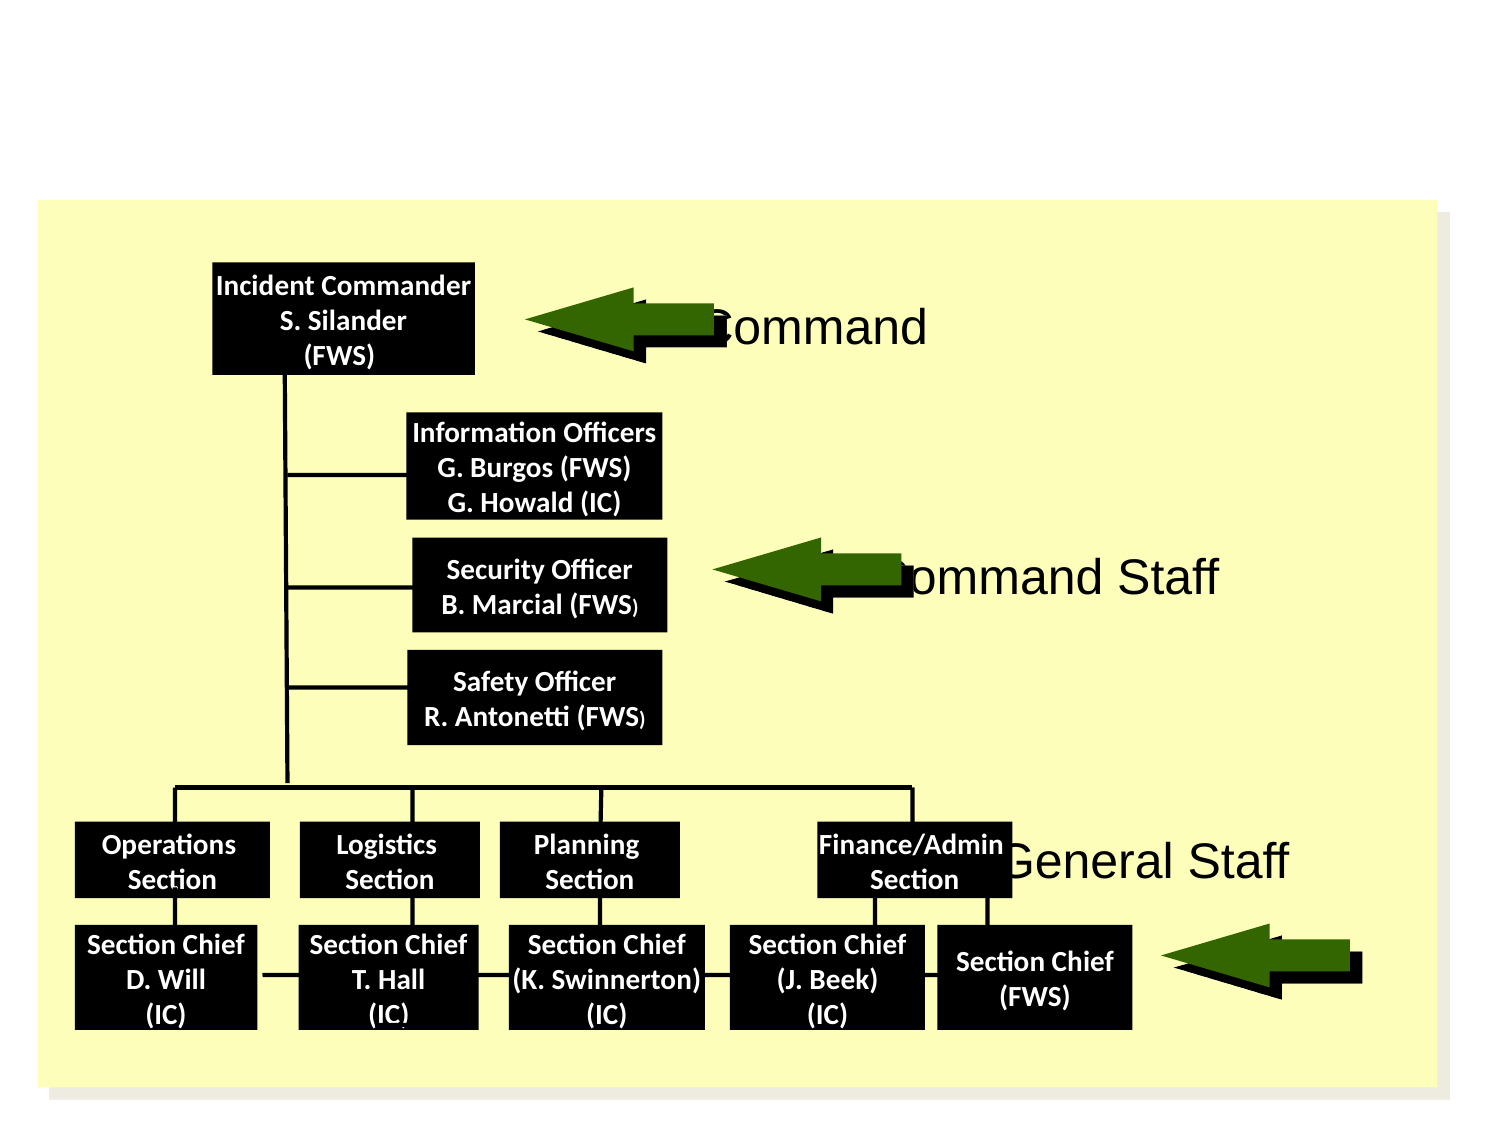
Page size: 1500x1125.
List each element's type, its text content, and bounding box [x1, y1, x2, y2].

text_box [74, 262, 1363, 988]
text_box Section Chief D. Will (IC) [74, 996, 258, 1030]
text_box Section Chief (FWS) [937, 997, 1133, 1030]
text_box Section Chief T. Hall (IC) [298, 997, 479, 1030]
text_box Section Chief (K. Swinnerton) (IC) [508, 997, 705, 1030]
text_box Section Chief (J. Beek) (IC) [729, 997, 925, 1030]
text_box [37, 199, 1438, 1088]
